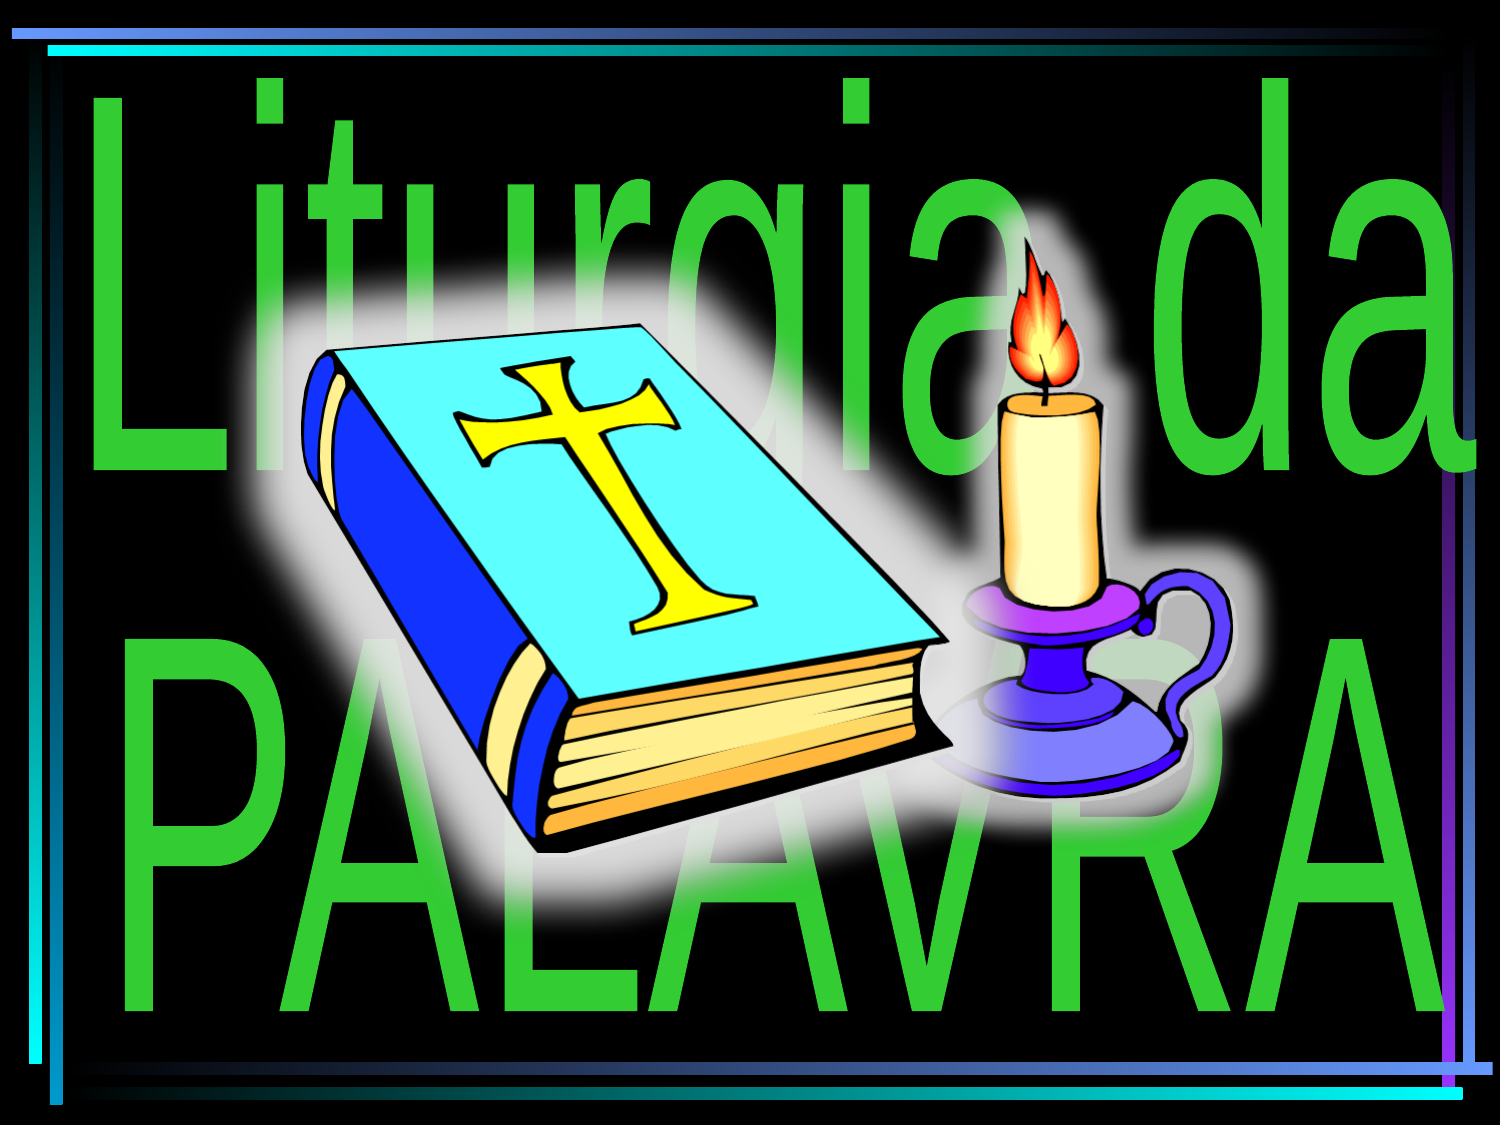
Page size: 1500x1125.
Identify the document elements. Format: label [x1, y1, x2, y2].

picture [300, 231, 1241, 853]
